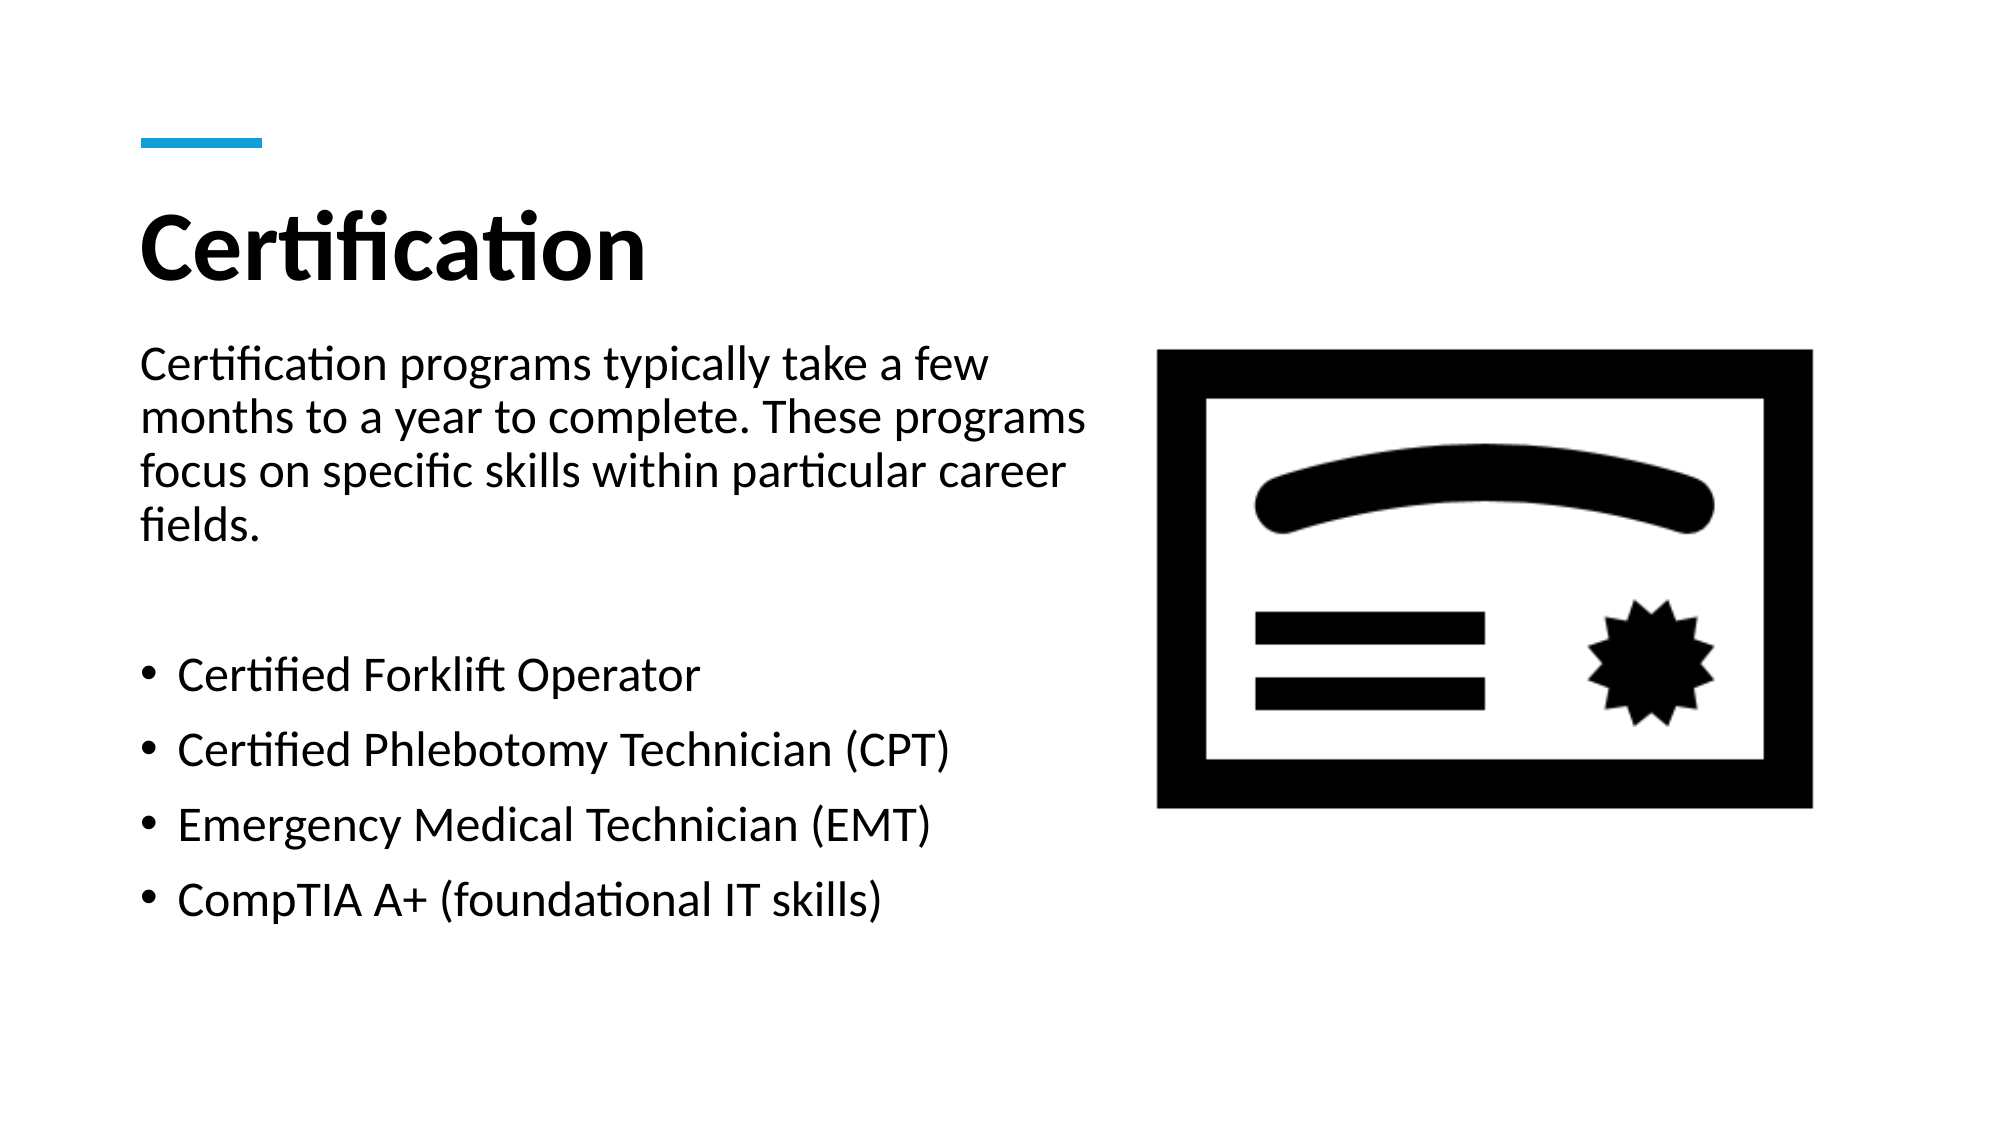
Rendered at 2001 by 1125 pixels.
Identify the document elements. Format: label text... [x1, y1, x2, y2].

picture [1091, 186, 1879, 974]
title Certification [124, 186, 871, 329]
list Certification programs typically take a few months to a year to complete. These programs focus on specific skills within particular career fields. Certified Forklift Operator Certified Phlebotomy Technician (CPT) Emergency Medical Technician (EMT) CompTIA A+ (foundational IT skills) [124, 329, 1112, 1043]
